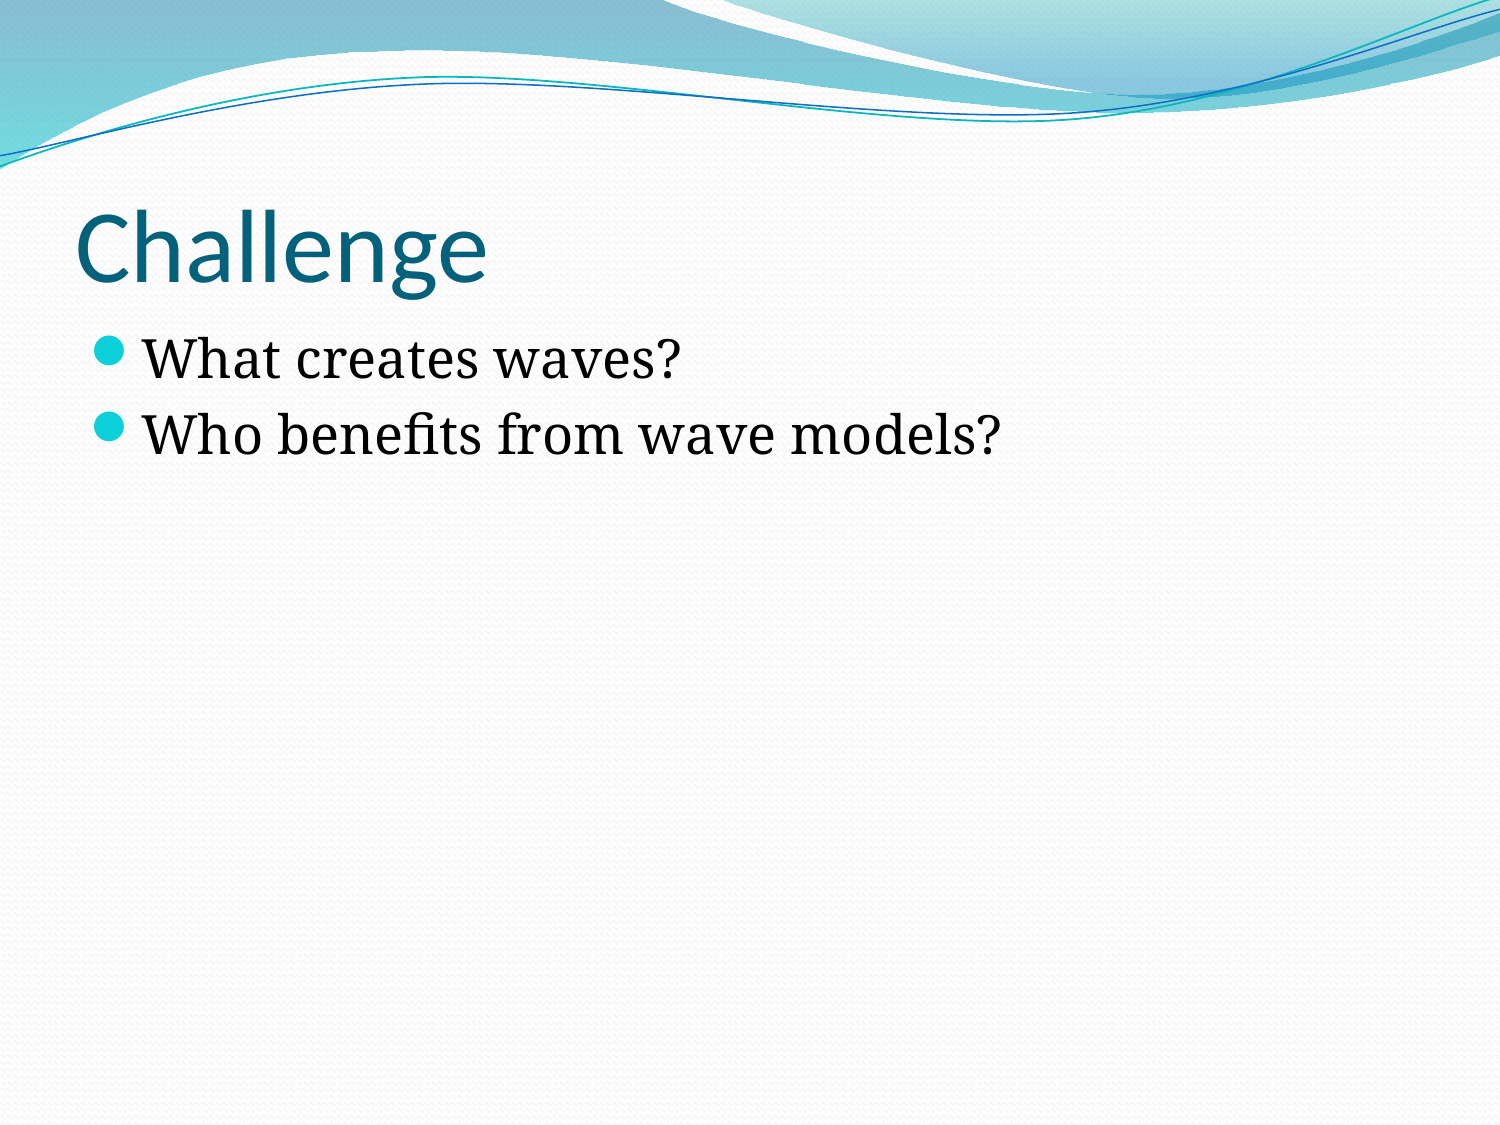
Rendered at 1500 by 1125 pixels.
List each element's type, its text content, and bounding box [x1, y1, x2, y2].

title Challenge [75, 115, 1425, 303]
list What creates waves? Who benefits from wave models? [75, 317, 1425, 1038]
